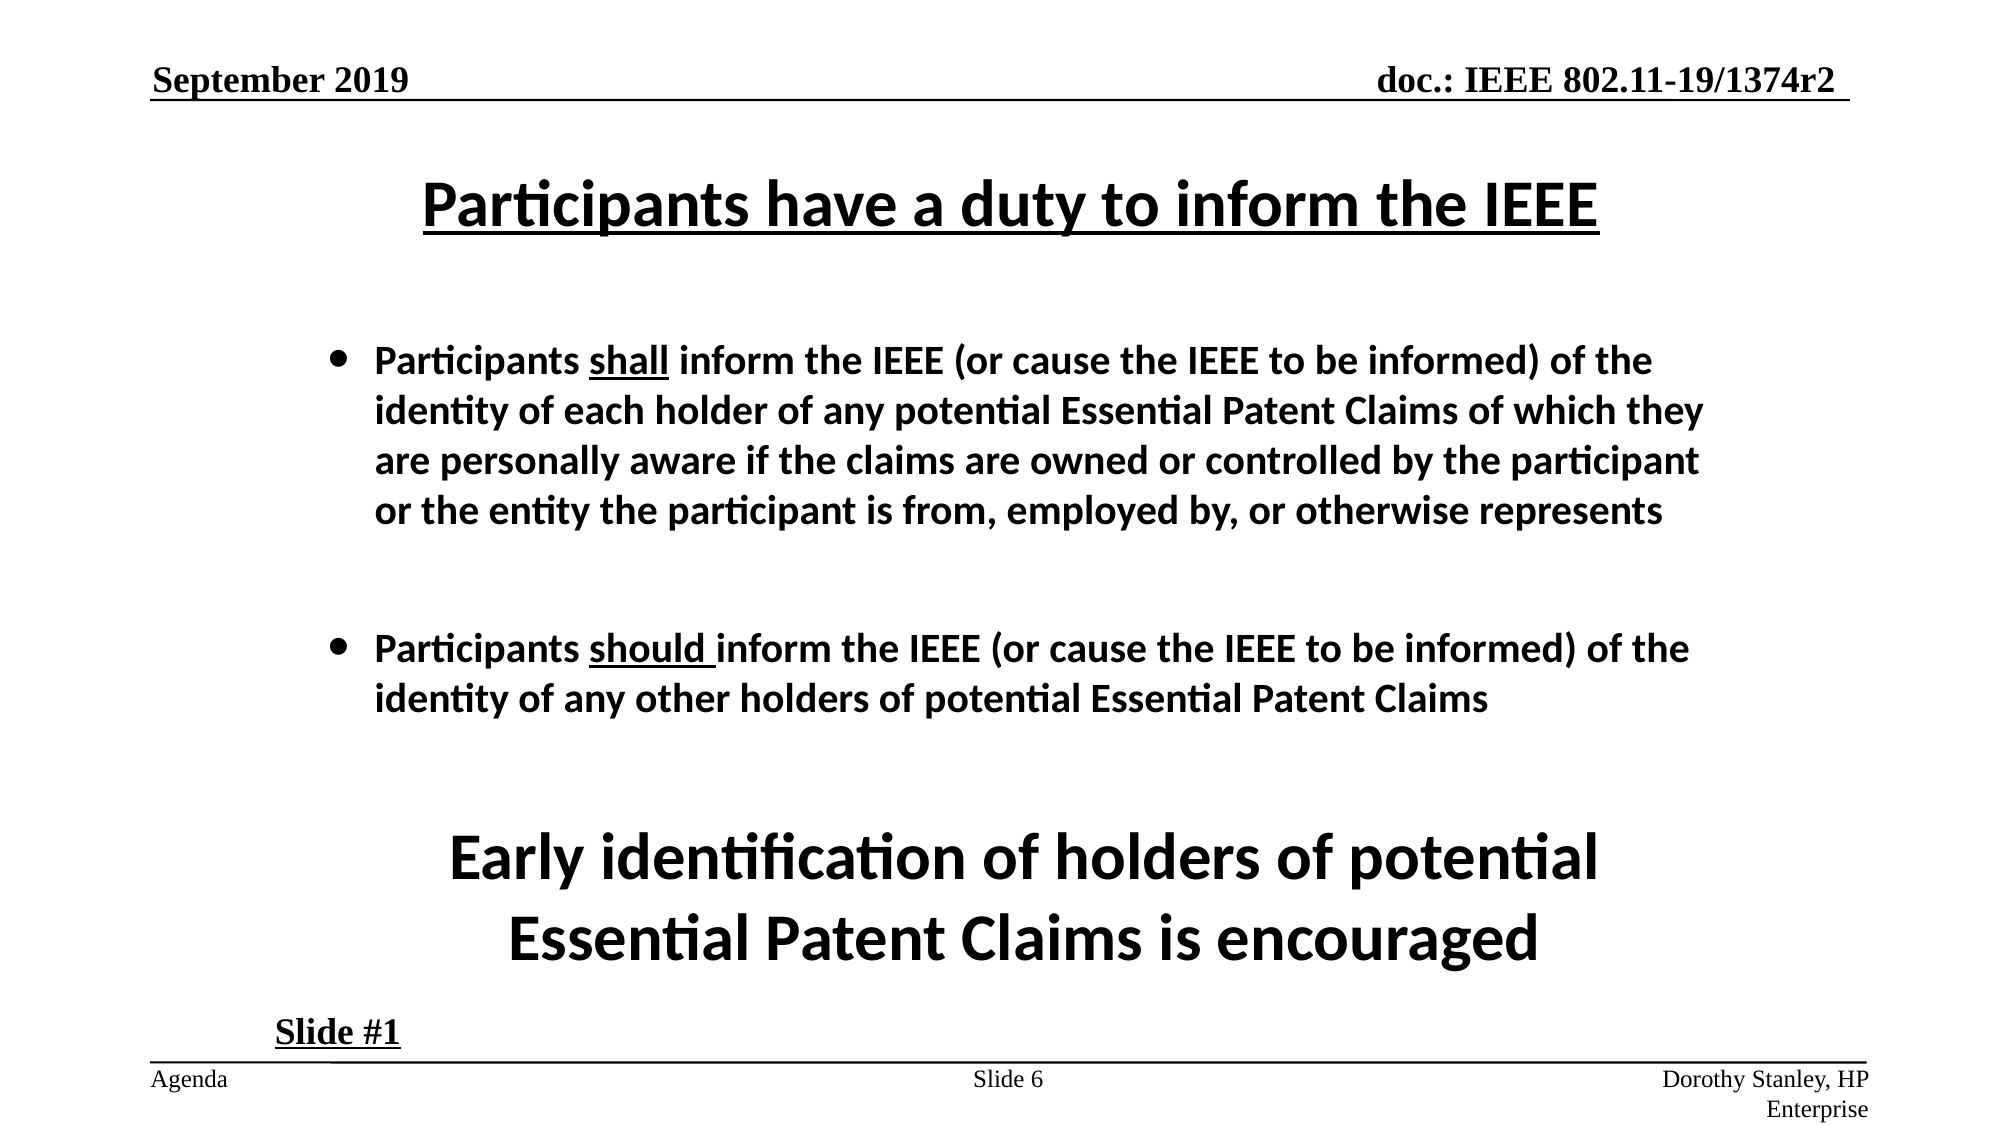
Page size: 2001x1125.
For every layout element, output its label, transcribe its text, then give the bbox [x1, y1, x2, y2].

slide_number Slide 6 [964, 1062, 1053, 1093]
list Participants shall inform the IEEE (or cause the IEEE to be informed) of the identity of each holder of any potential Essential Patent Claims of which they are personally aware if the claims are owned or controlled by the participant or the entity the participant is from, employed by, or otherwise represents Participants should inform the IEEE (or cause the IEEE to be informed) of the identity of any other holders of potential Essential Patent Claims Early identification of holders of potential Essential Patent Claims is encouraged [237, 324, 1738, 988]
text_box Slide #1 [260, 999, 417, 1060]
footer Dorothy Stanley, HP Enterprise [1609, 1062, 1869, 1093]
title Participants have a duty to inform the IEEE [286, 143, 1737, 257]
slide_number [152, 54, 567, 100]
